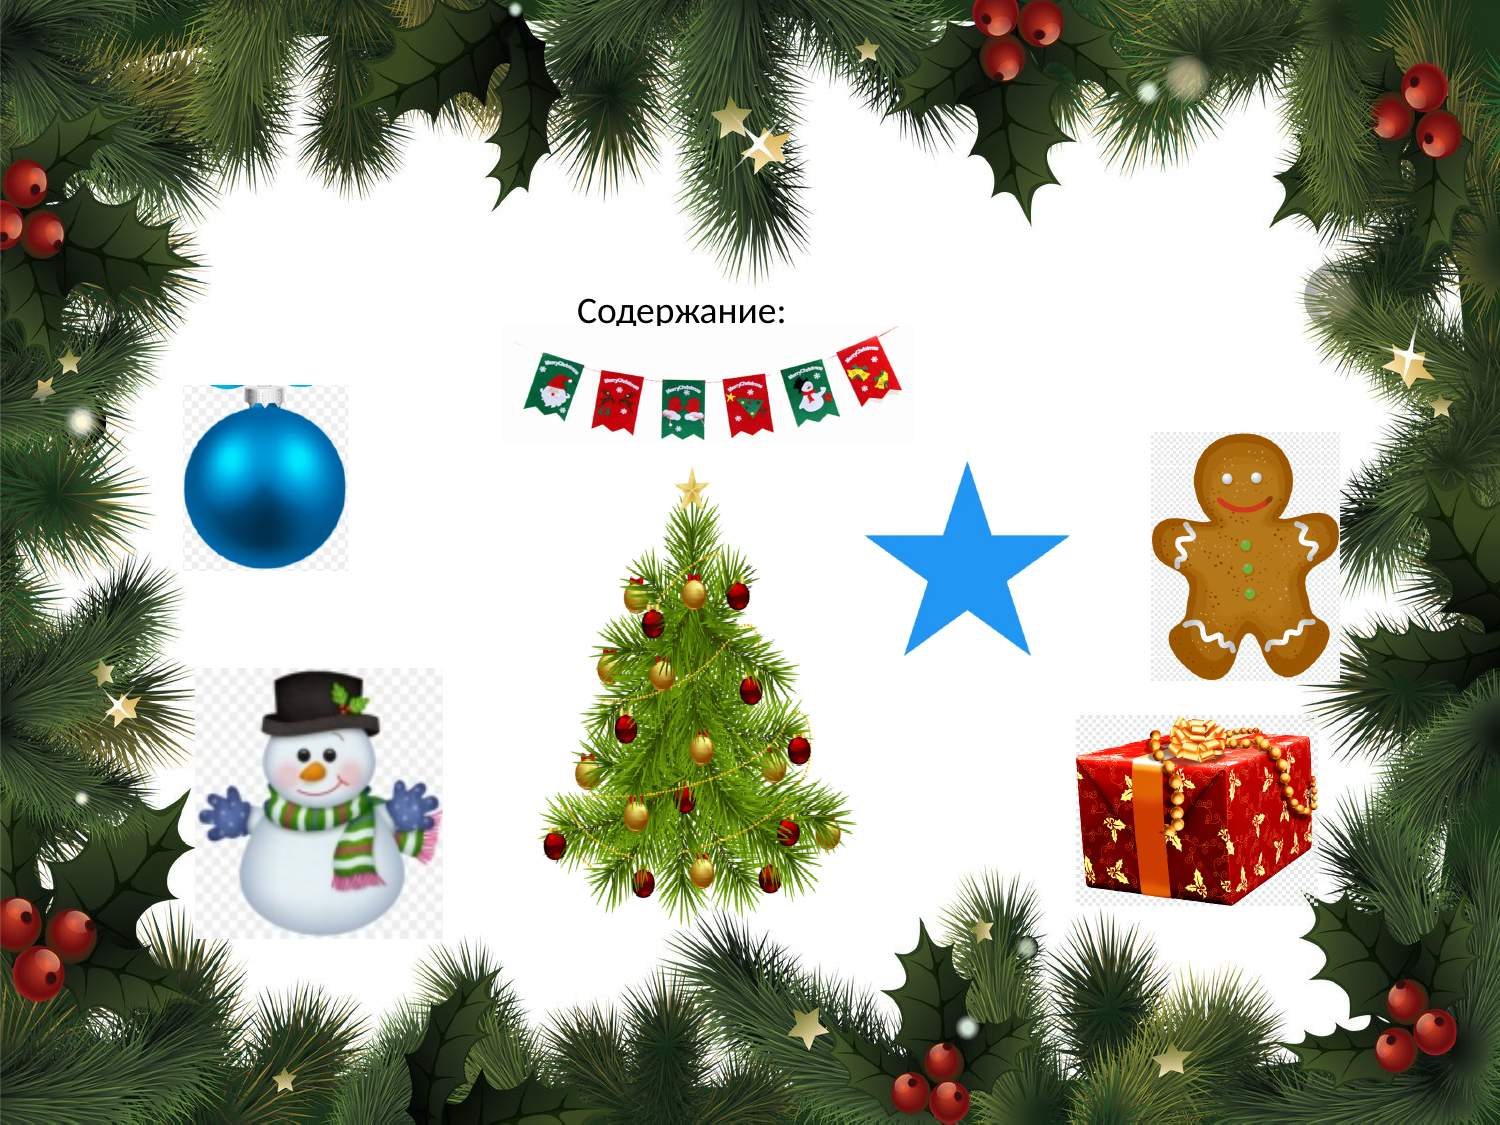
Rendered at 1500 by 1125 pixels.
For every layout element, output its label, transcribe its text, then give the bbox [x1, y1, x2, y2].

text_box Содержание: [562, 278, 802, 324]
picture [0, 0, 1500, 1125]
